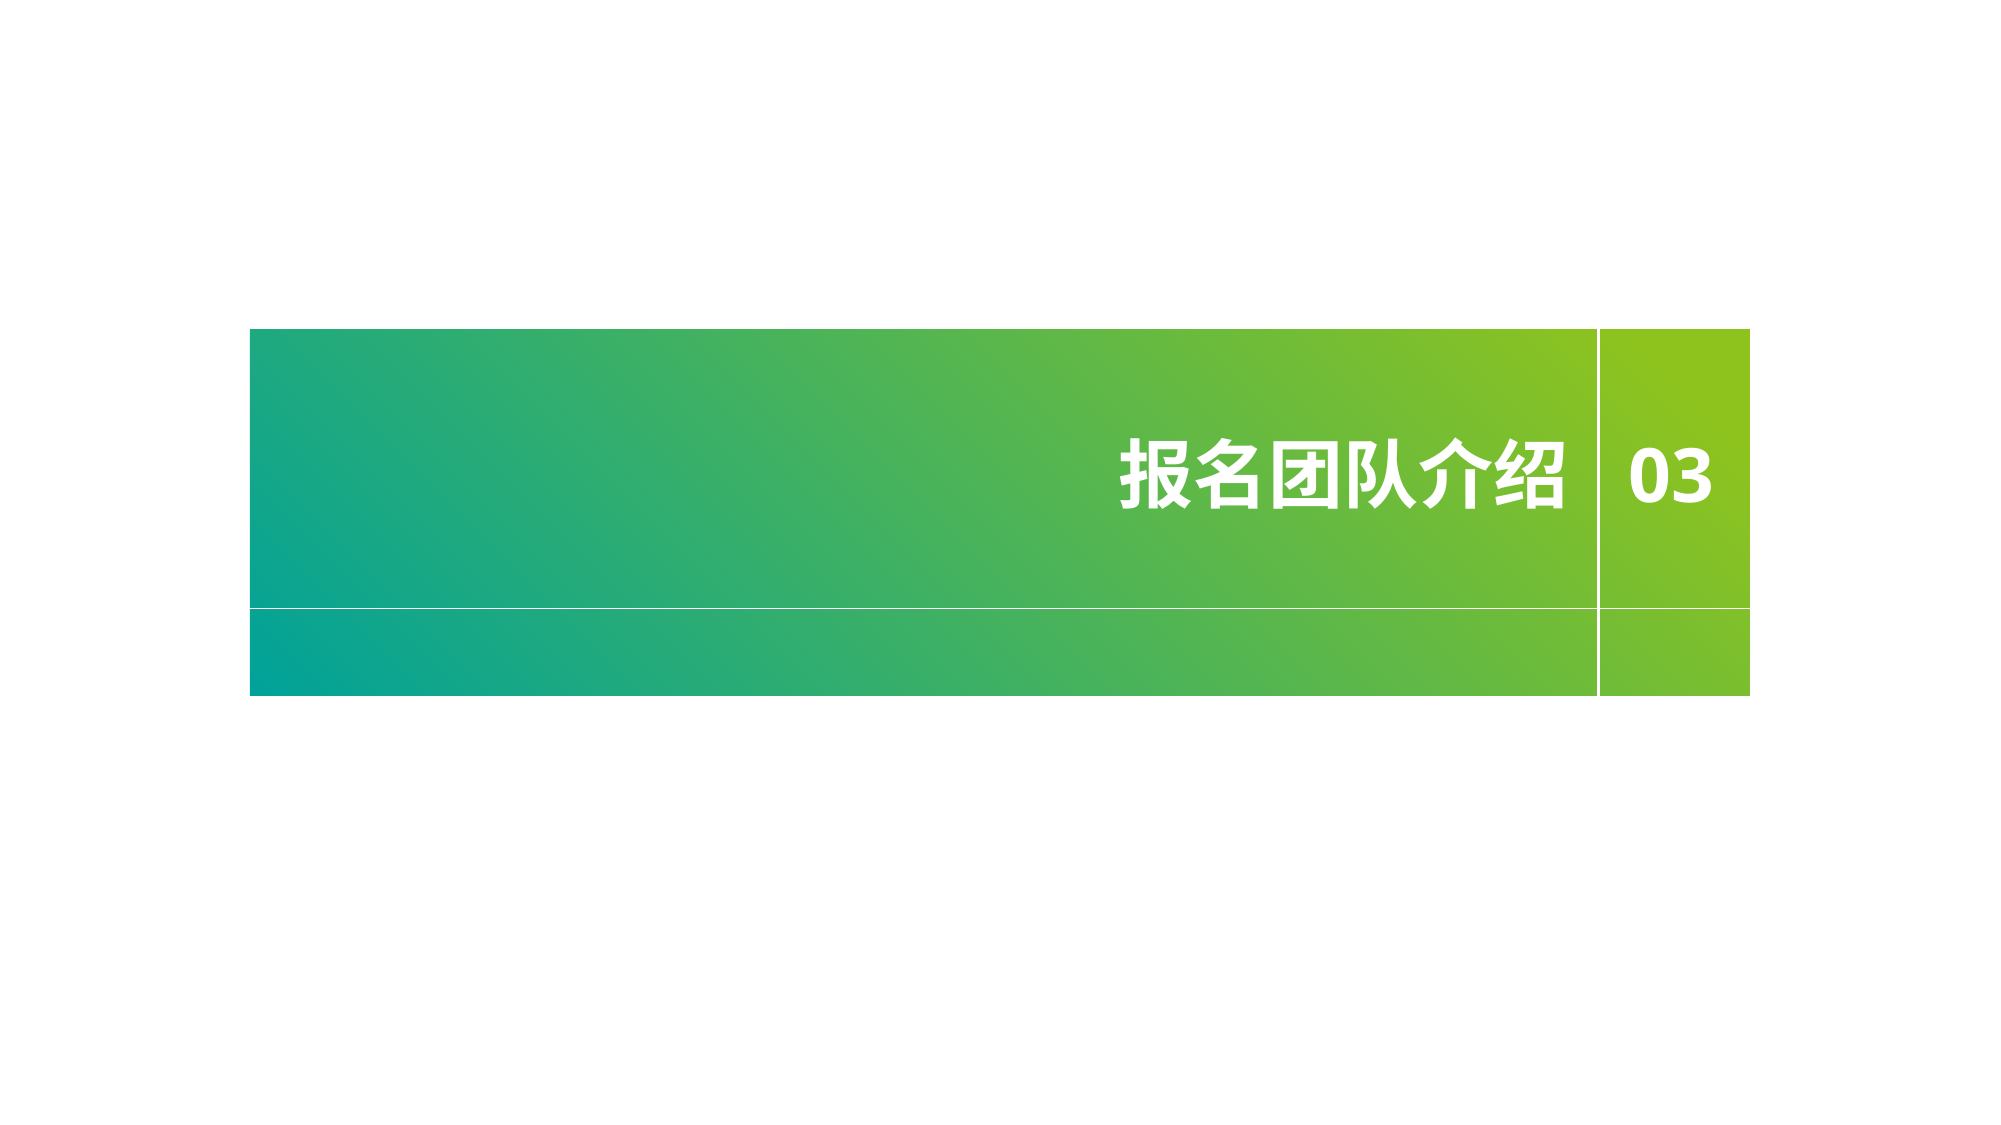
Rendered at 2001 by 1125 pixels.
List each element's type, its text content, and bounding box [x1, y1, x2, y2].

text_box [249, 329, 1751, 697]
text_box 03 [1613, 406, 1763, 527]
text_box 报名团队介绍 [865, 406, 1584, 527]
